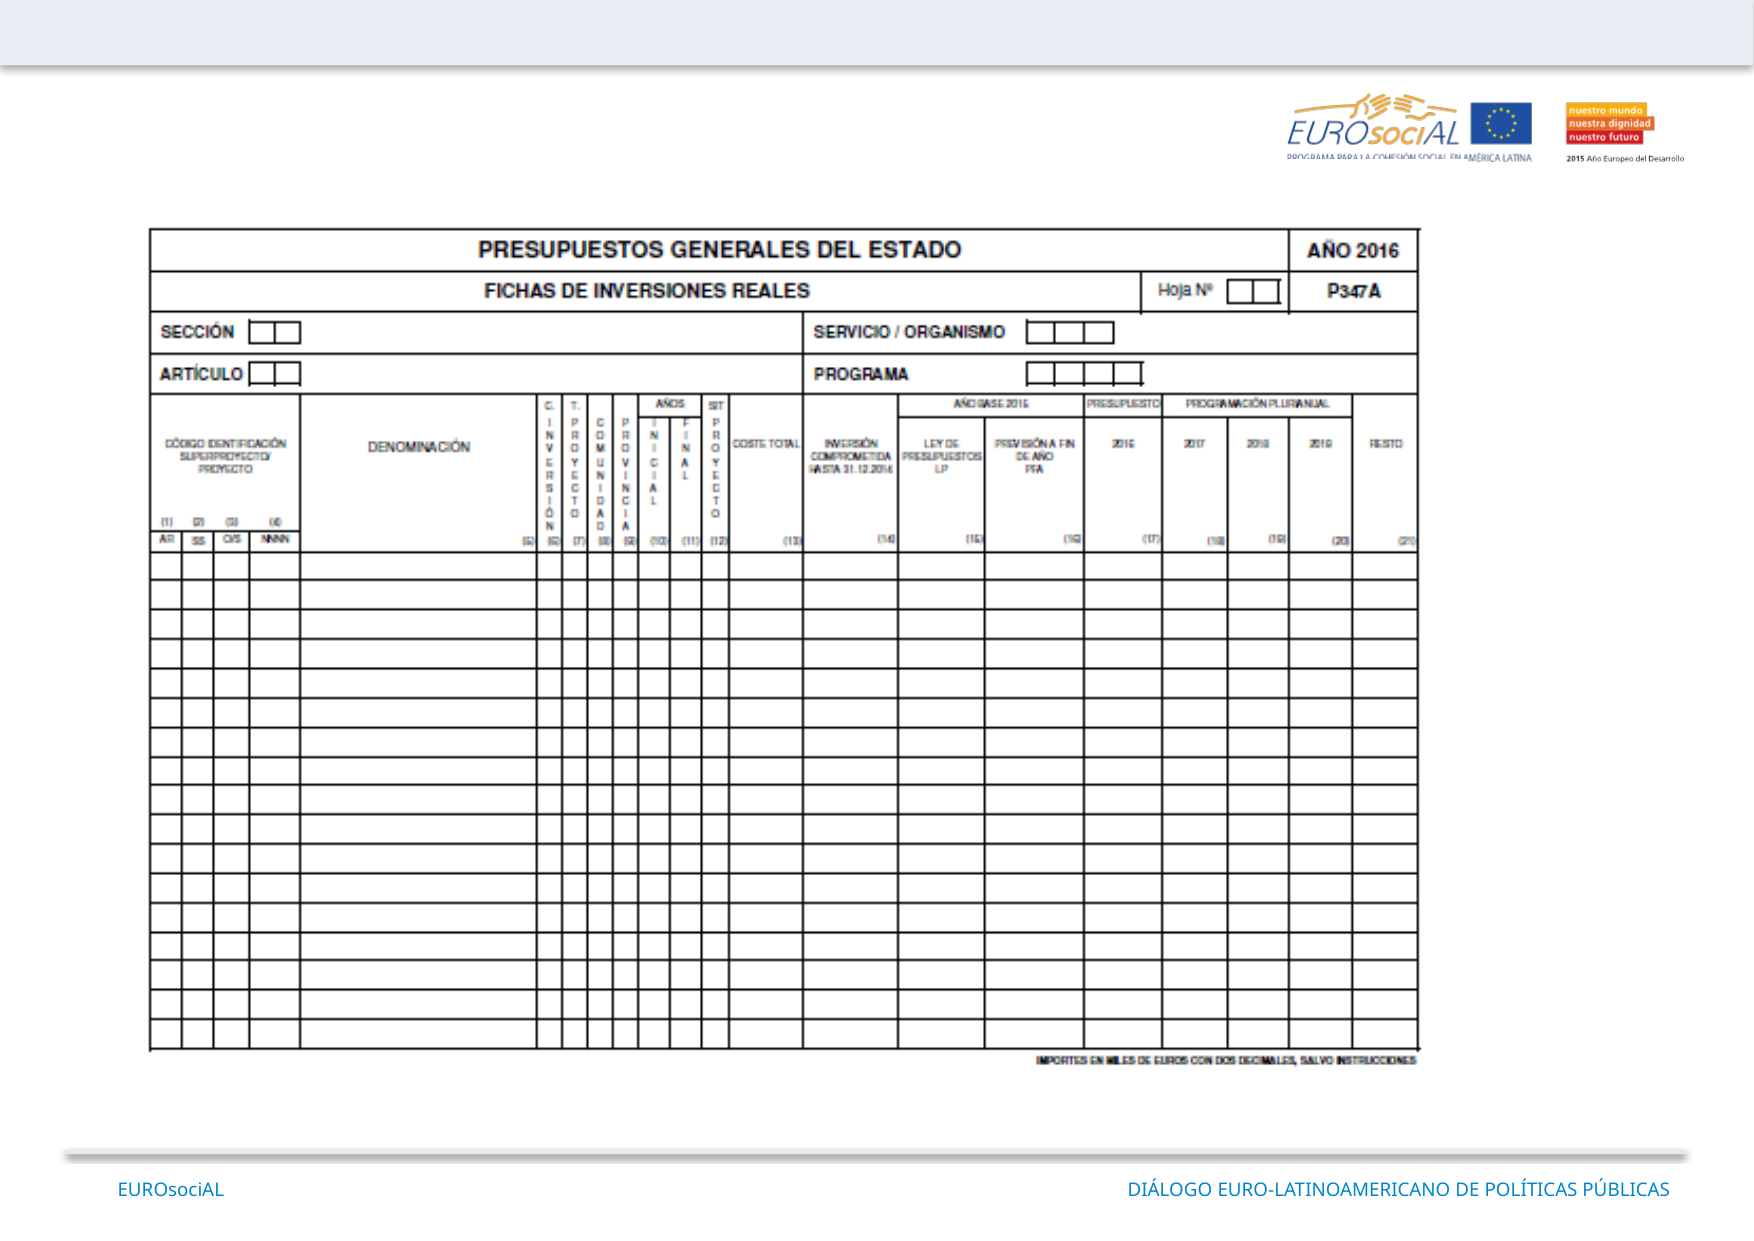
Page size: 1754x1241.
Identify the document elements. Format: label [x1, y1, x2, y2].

picture [120, 88, 1692, 1121]
